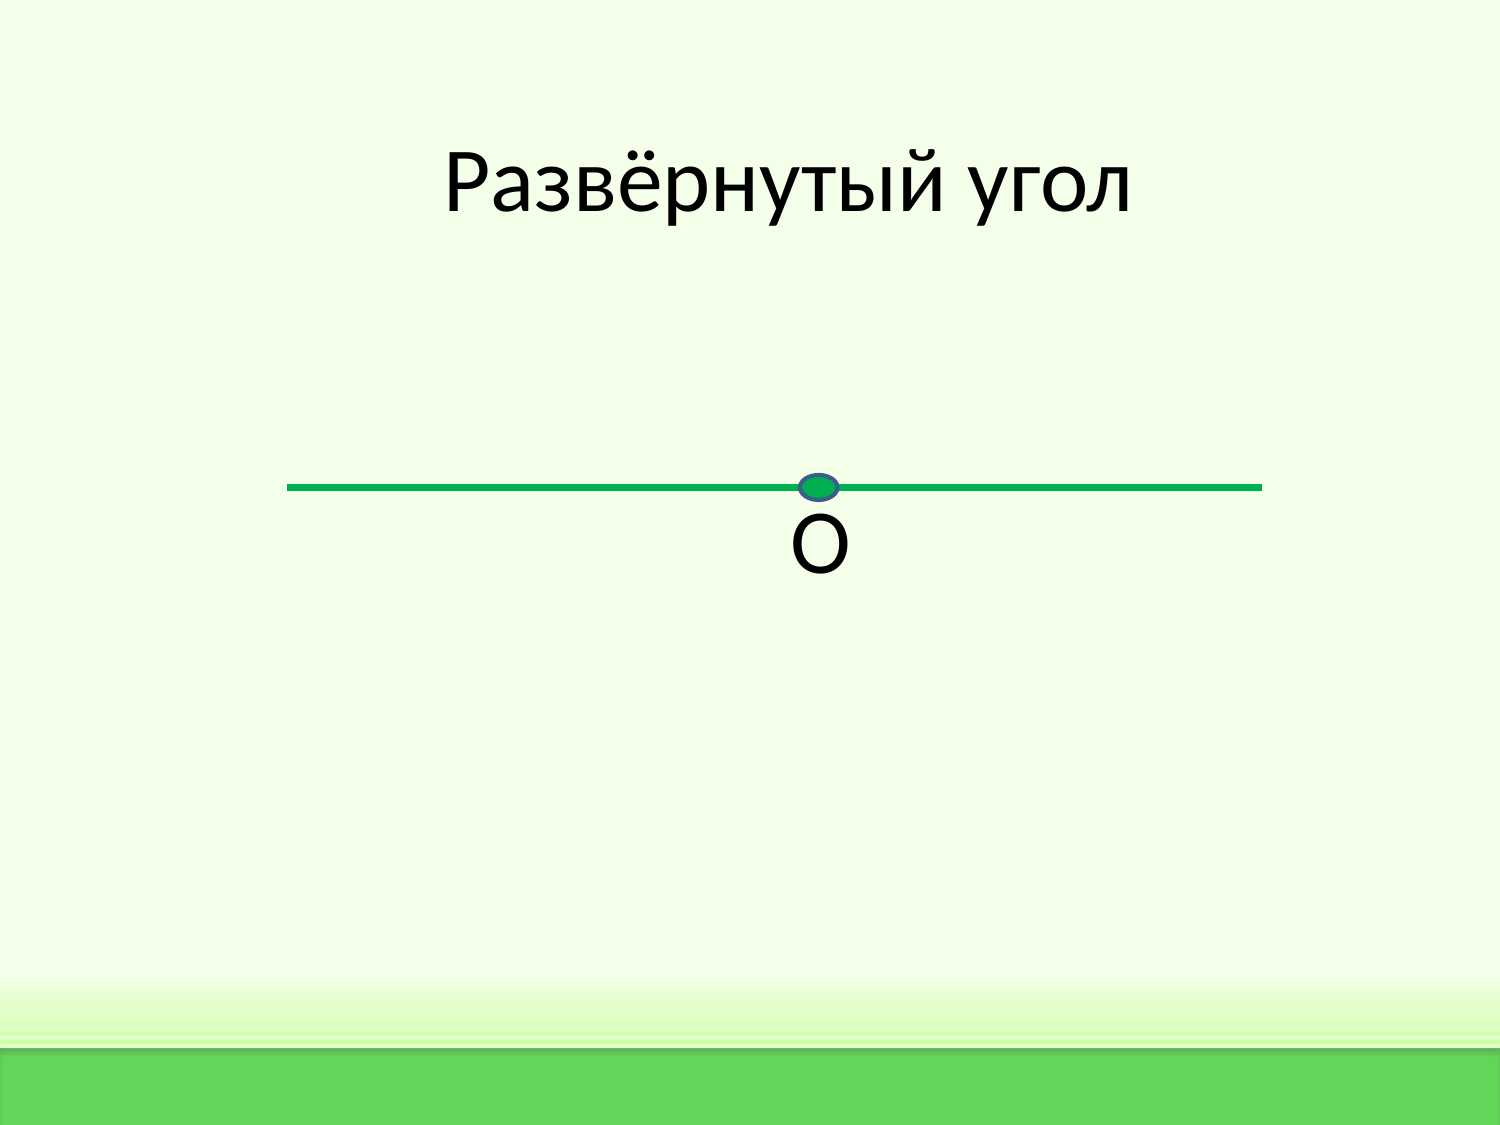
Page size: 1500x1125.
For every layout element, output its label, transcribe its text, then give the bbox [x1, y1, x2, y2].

title [124, 149, 1401, 263]
text_box Развёрнутый угол [428, 112, 1150, 238]
picture [0, 0, 1500, 1125]
subtitle [237, 487, 1401, 613]
text_box О [775, 474, 866, 600]
